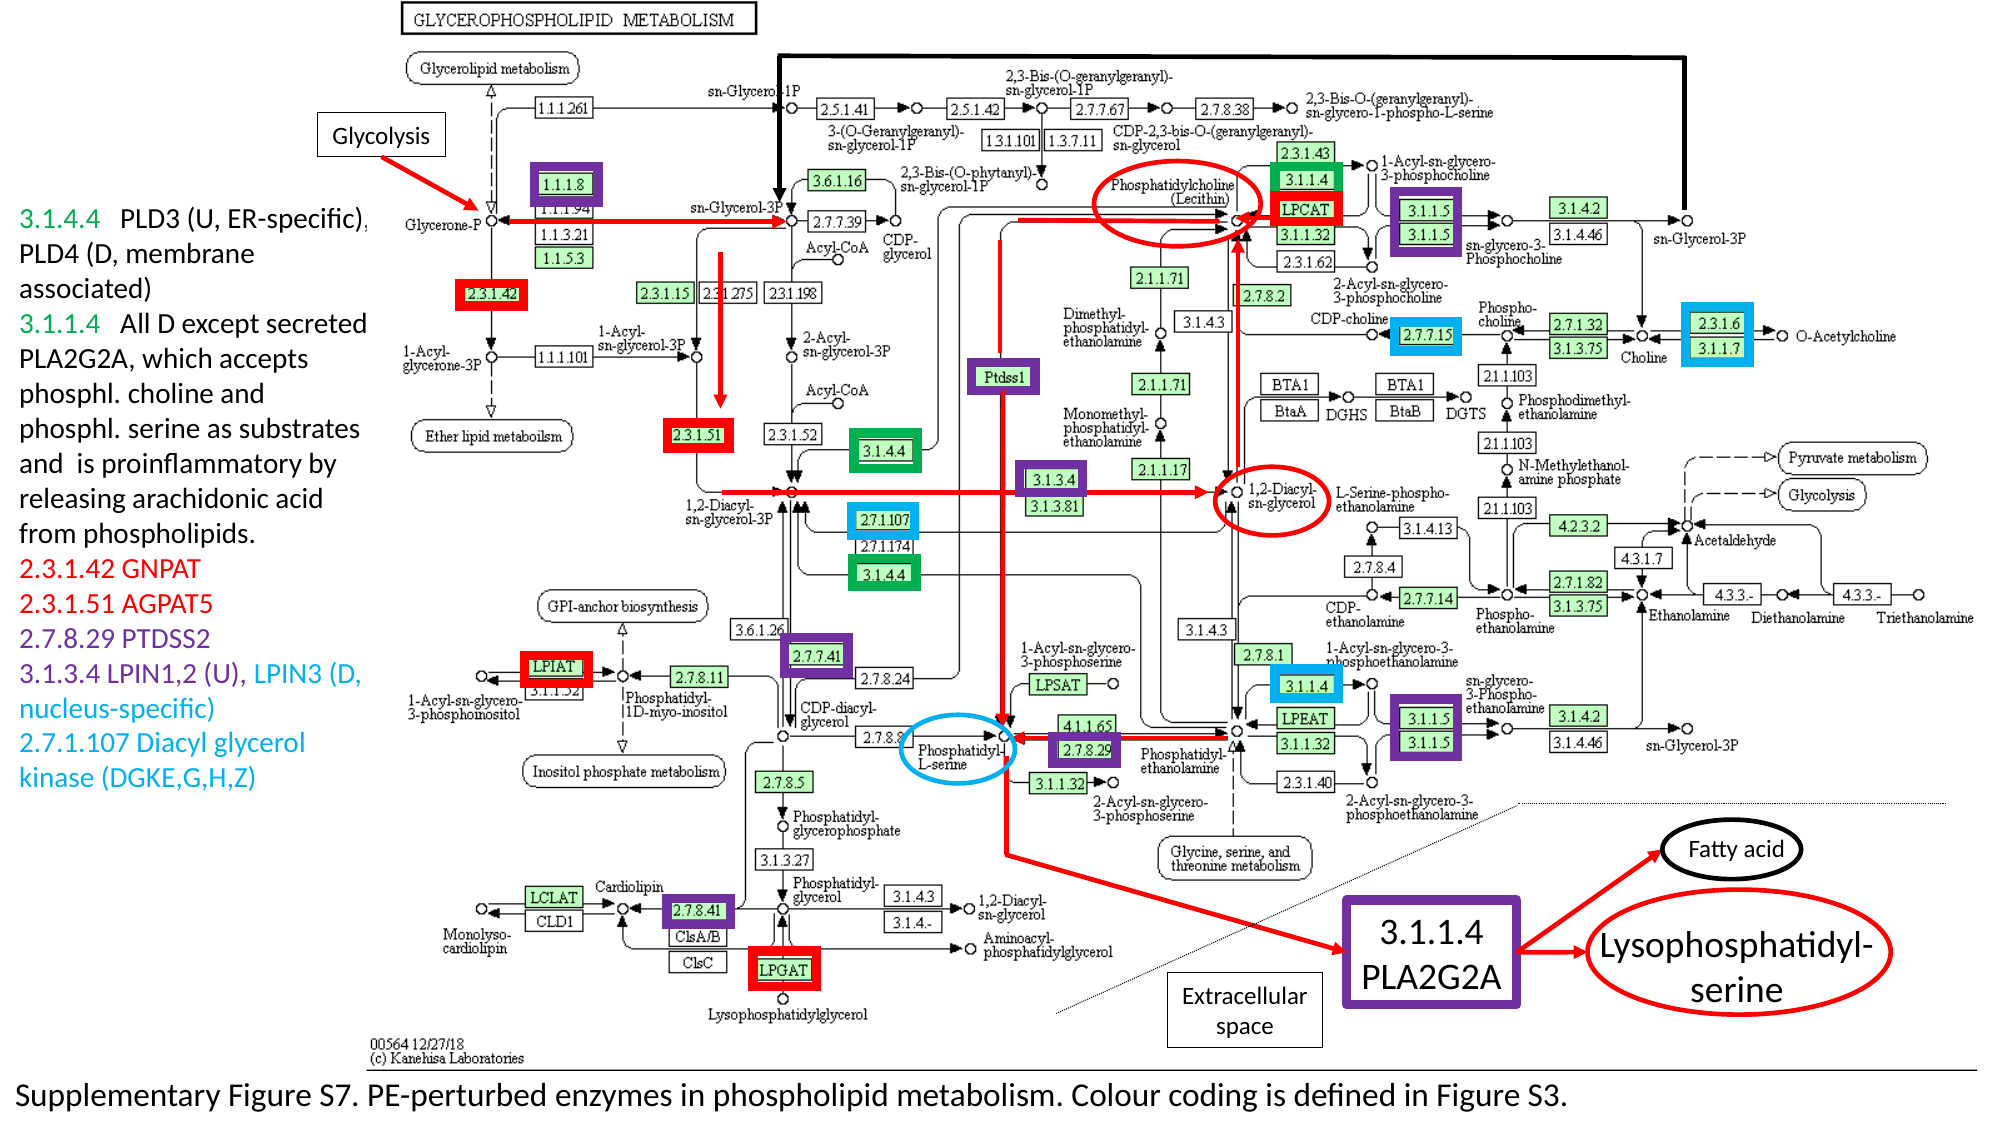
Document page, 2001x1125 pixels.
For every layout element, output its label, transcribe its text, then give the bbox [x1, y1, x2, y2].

text_box Supplementary Figure S7. PE-perturbed enzymes in phospholipid metabolism. Colour coding is defined in Figure S3. [0, 1070, 1725, 1125]
text_box 3.1.4.4 PLD3 (U, ER-specific), PLD4 (D, membrane associated) 3.1.1.4 All D except secreted PLA2G2A, which accepts phosphl. choline and phosphl. serine as substrates and is proinflammatory by releasing arachidonic acid from phospholipids. 2.3.1.42 GNPAT 2.3.1.51 AGPAT5 2.7.8.29 PTDSS2 3.1.3.4 LPIN1,2 (U), LPIN3 (D, nucleus-specific) 2.7.1.107 Diacyl glycerol kinase (DGKE,G,H,Z) [4, 192, 316, 802]
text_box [316, 0, 1978, 1071]
